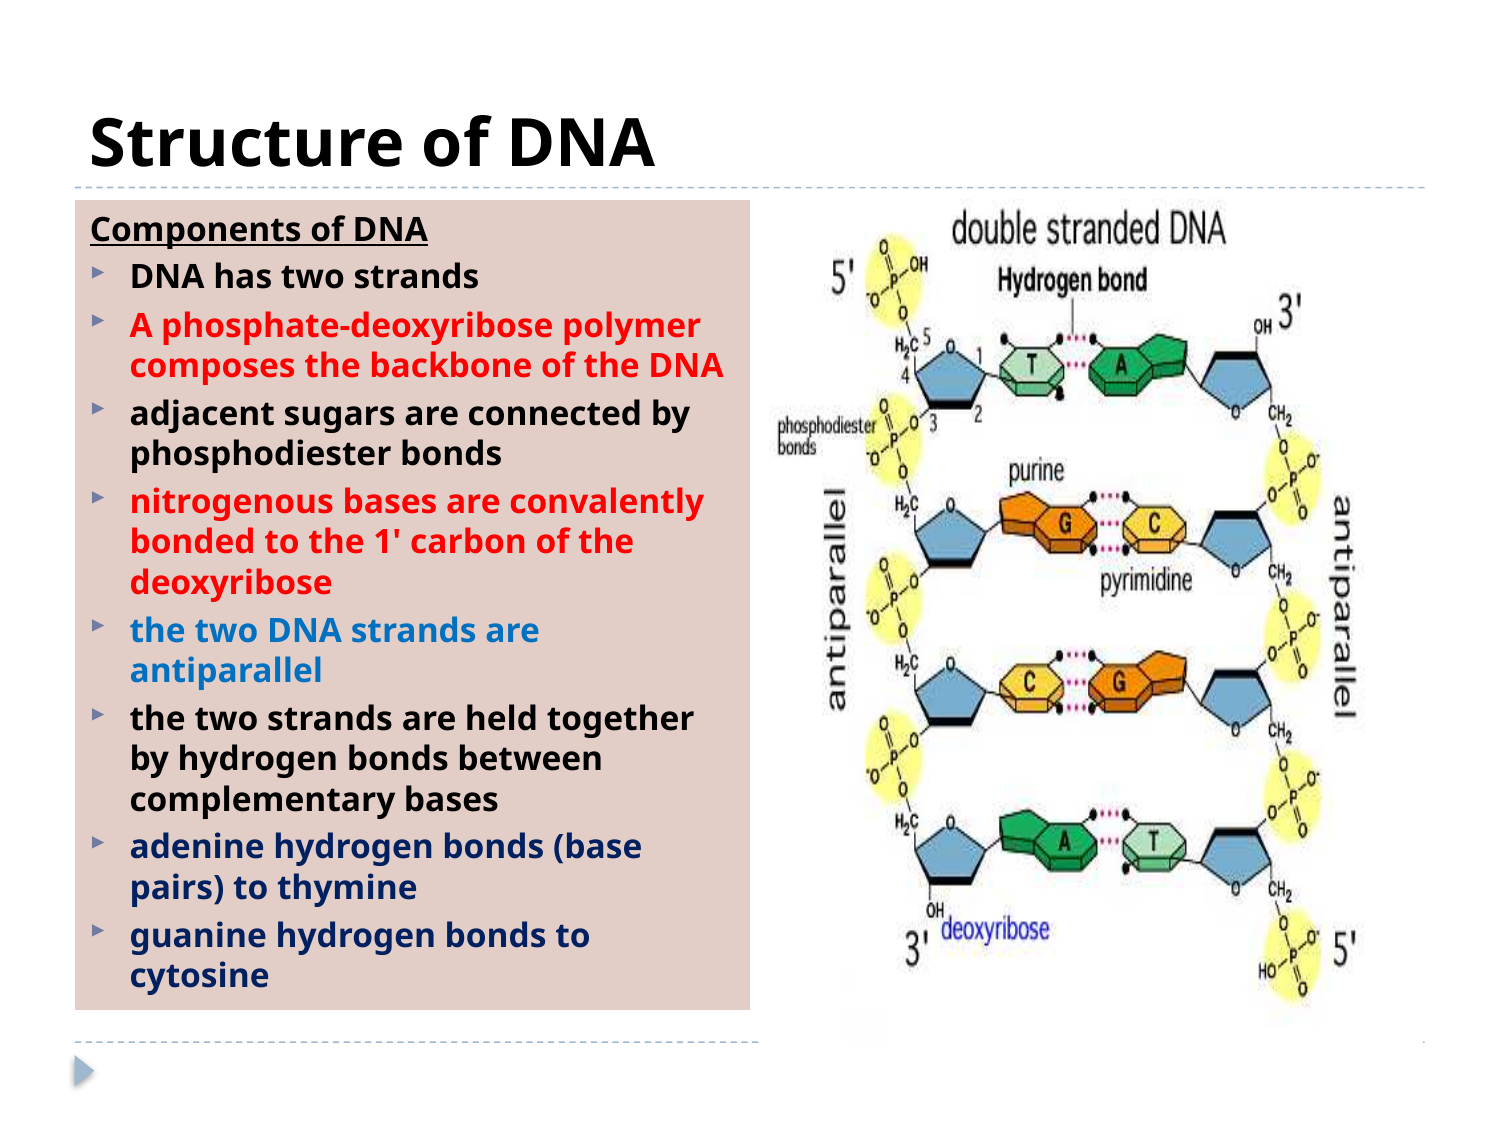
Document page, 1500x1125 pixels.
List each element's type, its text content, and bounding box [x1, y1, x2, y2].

title Structure of DNA [75, 37, 1425, 188]
list Components of DNA DNA has two strands A phosphate-deoxyribose polymer composes the backbone of the DNA adjacent sugars are connected by phosphodiester bonds nitrogenous bases are convalently bonded to the 1' carbon of the deoxyribose the two DNA strands are antiparallel the two strands are held together by hydrogen bonds between complementary bases adenine hydrogen bonds (base pairs) to thymine guanine hydrogen bonds to cytosine [75, 200, 750, 1010]
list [759, 198, 1424, 1044]
